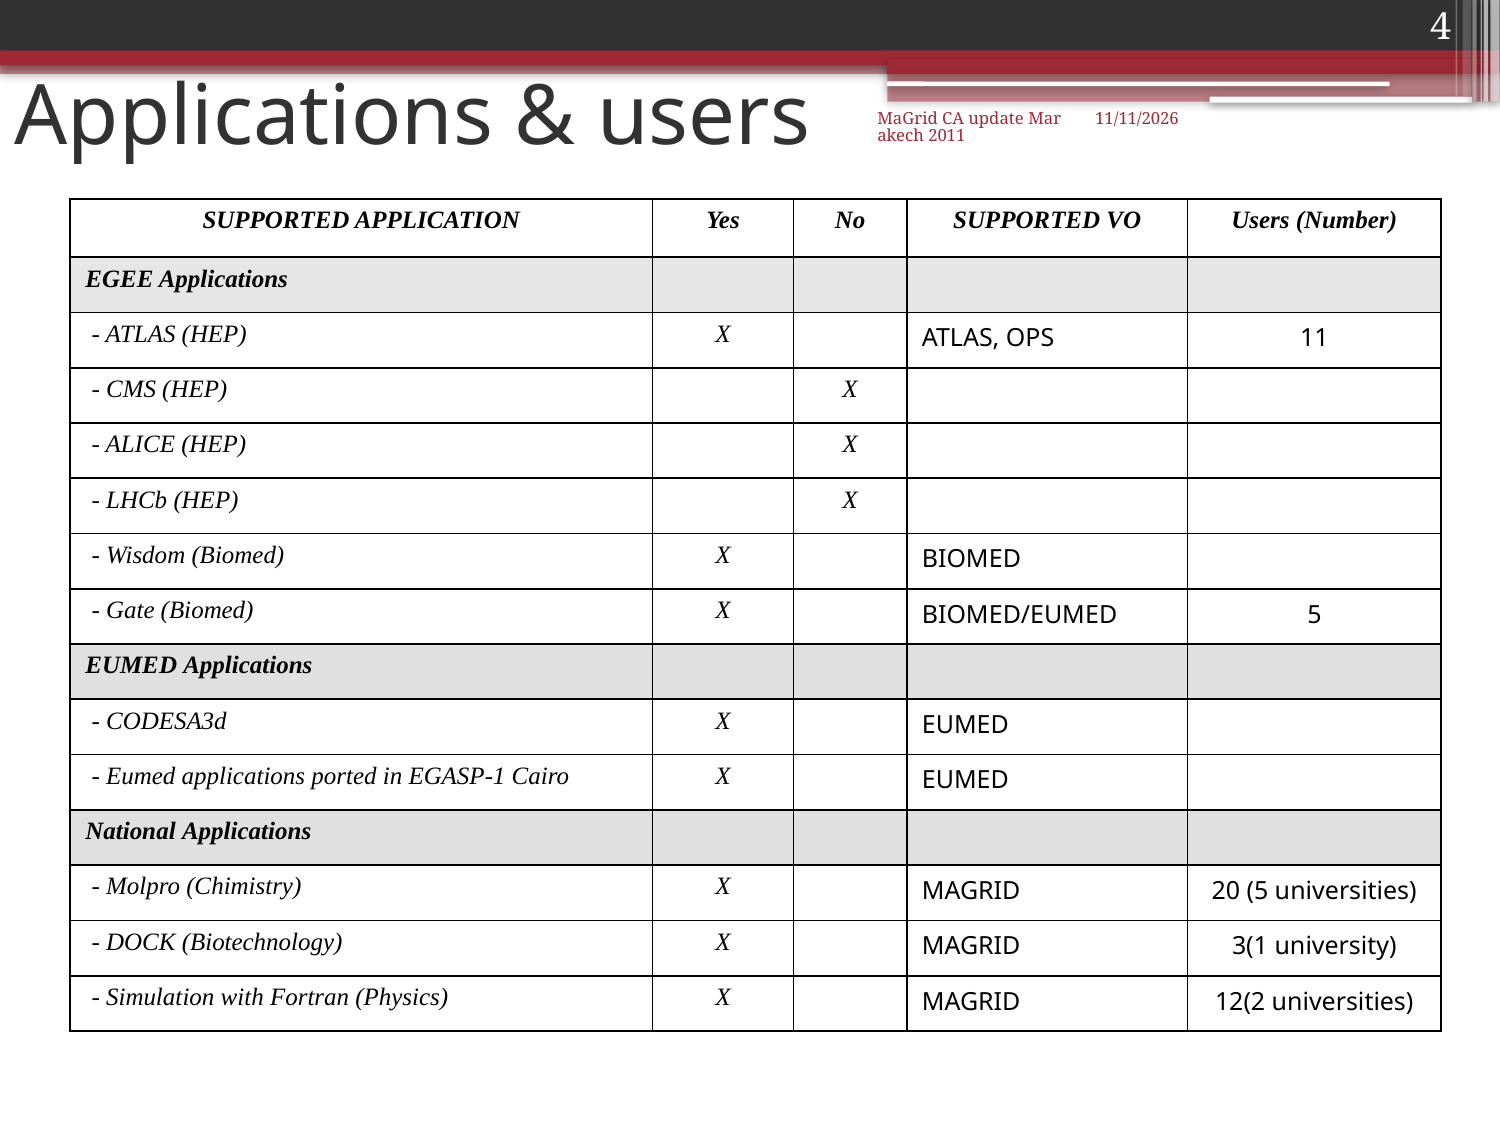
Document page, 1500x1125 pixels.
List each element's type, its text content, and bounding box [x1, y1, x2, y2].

table_cell X [653, 866, 793, 920]
table_cell [794, 755, 906, 809]
table_cell [794, 258, 906, 312]
table_cell [908, 424, 1187, 477]
table_header SUPPORTED VO [908, 200, 1187, 256]
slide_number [1080, 100, 1238, 176]
table_cell - Gate (Biomed) [71, 590, 652, 643]
table_cell [1188, 424, 1440, 477]
table_cell [794, 921, 906, 975]
table_cell MAGRID [908, 977, 1187, 1030]
table_cell [1188, 755, 1440, 809]
table_cell [653, 811, 793, 864]
table_cell [653, 479, 793, 533]
table_cell [653, 258, 793, 312]
table_cell [1188, 700, 1440, 754]
table_cell X [794, 369, 906, 422]
table_header No [794, 200, 906, 256]
table_cell [1188, 645, 1440, 698]
table_cell EUMED Applications [71, 645, 652, 698]
table_cell 5 [1188, 590, 1440, 643]
table_cell [908, 258, 1187, 312]
table_cell 20 (5 universities) [1188, 866, 1440, 920]
table_cell - Molpro (Chimistry) [71, 866, 652, 920]
table_cell [908, 369, 1187, 422]
table_cell X [794, 424, 906, 477]
table_cell 12(2 universities) [1188, 977, 1440, 1030]
table_cell National Applications [71, 811, 652, 864]
table_cell X [653, 755, 793, 809]
table_cell - CODESA3d [71, 700, 652, 754]
table_cell [794, 866, 906, 920]
table_cell X [653, 921, 793, 975]
table_cell [653, 424, 793, 477]
table_cell MAGRID [908, 921, 1187, 975]
table_cell - Simulation with Fortran (Physics) [71, 977, 652, 1030]
table_cell - LHCb (HEP) [71, 479, 652, 533]
table_cell X [653, 590, 793, 643]
footer MaGrid CA update Marakech 2011 [862, 100, 1080, 176]
table_cell [908, 645, 1187, 698]
table_cell [908, 479, 1187, 533]
table_cell [1188, 534, 1440, 588]
table_cell - CMS (HEP) [71, 369, 652, 422]
table_cell - Eumed applications ported in EGASP-1 Cairo [71, 755, 652, 809]
table_cell [794, 645, 906, 698]
table_header Users (Number) [1188, 200, 1440, 256]
table_cell - ALICE (HEP) [71, 424, 652, 477]
table_cell [908, 811, 1187, 864]
table_cell BIOMED [908, 534, 1187, 588]
table_header Yes [653, 200, 793, 256]
table_cell - DOCK (Biotechnology) [71, 921, 652, 975]
table_cell [794, 977, 906, 1030]
table_cell X [653, 977, 793, 1030]
title Applications & users [0, 24, 1350, 200]
table_cell EGEE Applications [71, 258, 652, 312]
table_header SUPPORTED APPLICATION [71, 200, 652, 256]
table_cell [1188, 258, 1440, 312]
table_cell 3(1 university) [1188, 921, 1440, 975]
table_cell [794, 700, 906, 754]
table_cell EUMED [908, 700, 1187, 754]
slide_number 4 [1341, 0, 1466, 61]
table_cell [653, 645, 793, 698]
table_cell X [794, 479, 906, 533]
table_cell [794, 590, 906, 643]
table_cell [1188, 479, 1440, 533]
table_cell MAGRID [908, 866, 1187, 920]
table_cell - Wisdom (Biomed) [71, 534, 652, 588]
table_cell [653, 369, 793, 422]
table_cell [794, 534, 906, 588]
table_cell - ATLAS (HEP) [71, 313, 652, 367]
table_cell X [653, 313, 793, 367]
table_cell [1188, 811, 1440, 864]
table_cell X [653, 700, 793, 754]
table_cell [794, 313, 906, 367]
table_cell [1188, 369, 1440, 422]
table_cell EUMED [908, 755, 1187, 809]
table_cell X [653, 534, 793, 588]
table_cell BIOMED/EUMED [908, 590, 1187, 643]
table_cell ATLAS, OPS [908, 313, 1187, 367]
table_cell [794, 811, 906, 864]
table_cell 11 [1188, 313, 1440, 367]
